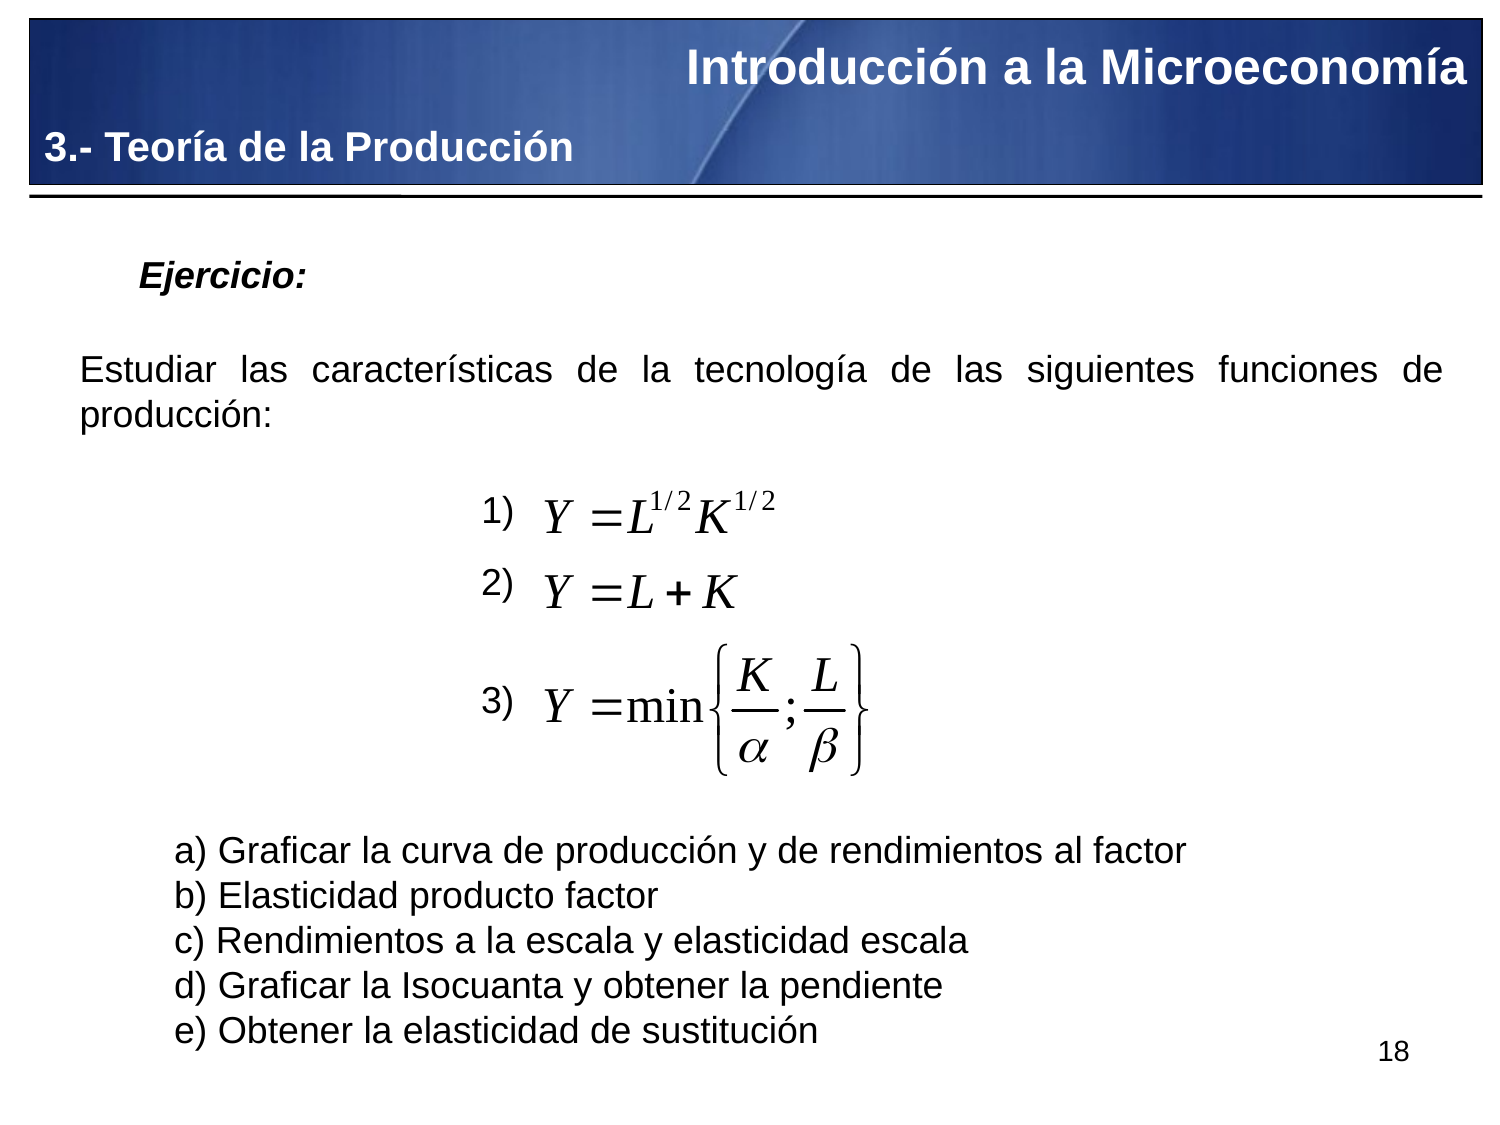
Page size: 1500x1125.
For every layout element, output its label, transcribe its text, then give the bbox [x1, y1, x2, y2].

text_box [537, 478, 879, 788]
text_box 1) [466, 478, 536, 539]
text_box 2) [466, 550, 532, 611]
text_box 3) [466, 668, 532, 729]
text_box [29, 19, 1483, 185]
text_box 3.- Teoría de la Producción [29, 112, 632, 178]
slide_number 18 [1074, 1024, 1426, 1103]
text_box a) Graficar la curva de producción y de rendimientos al factor b) Elasticidad producto factor c) Rendimientos a la escala y elasticidad escala d) Graficar la Isocuanta y obtener la pendiente e) Obtener la elasticidad de sustitución [159, 818, 1376, 1058]
text_box Estudiar las características de la tecnología de las siguientes funciones de producción: [64, 337, 1459, 443]
text_box Ejercicio: [123, 243, 337, 304]
text_box Introducción a la Microeconomía [608, 26, 1483, 102]
